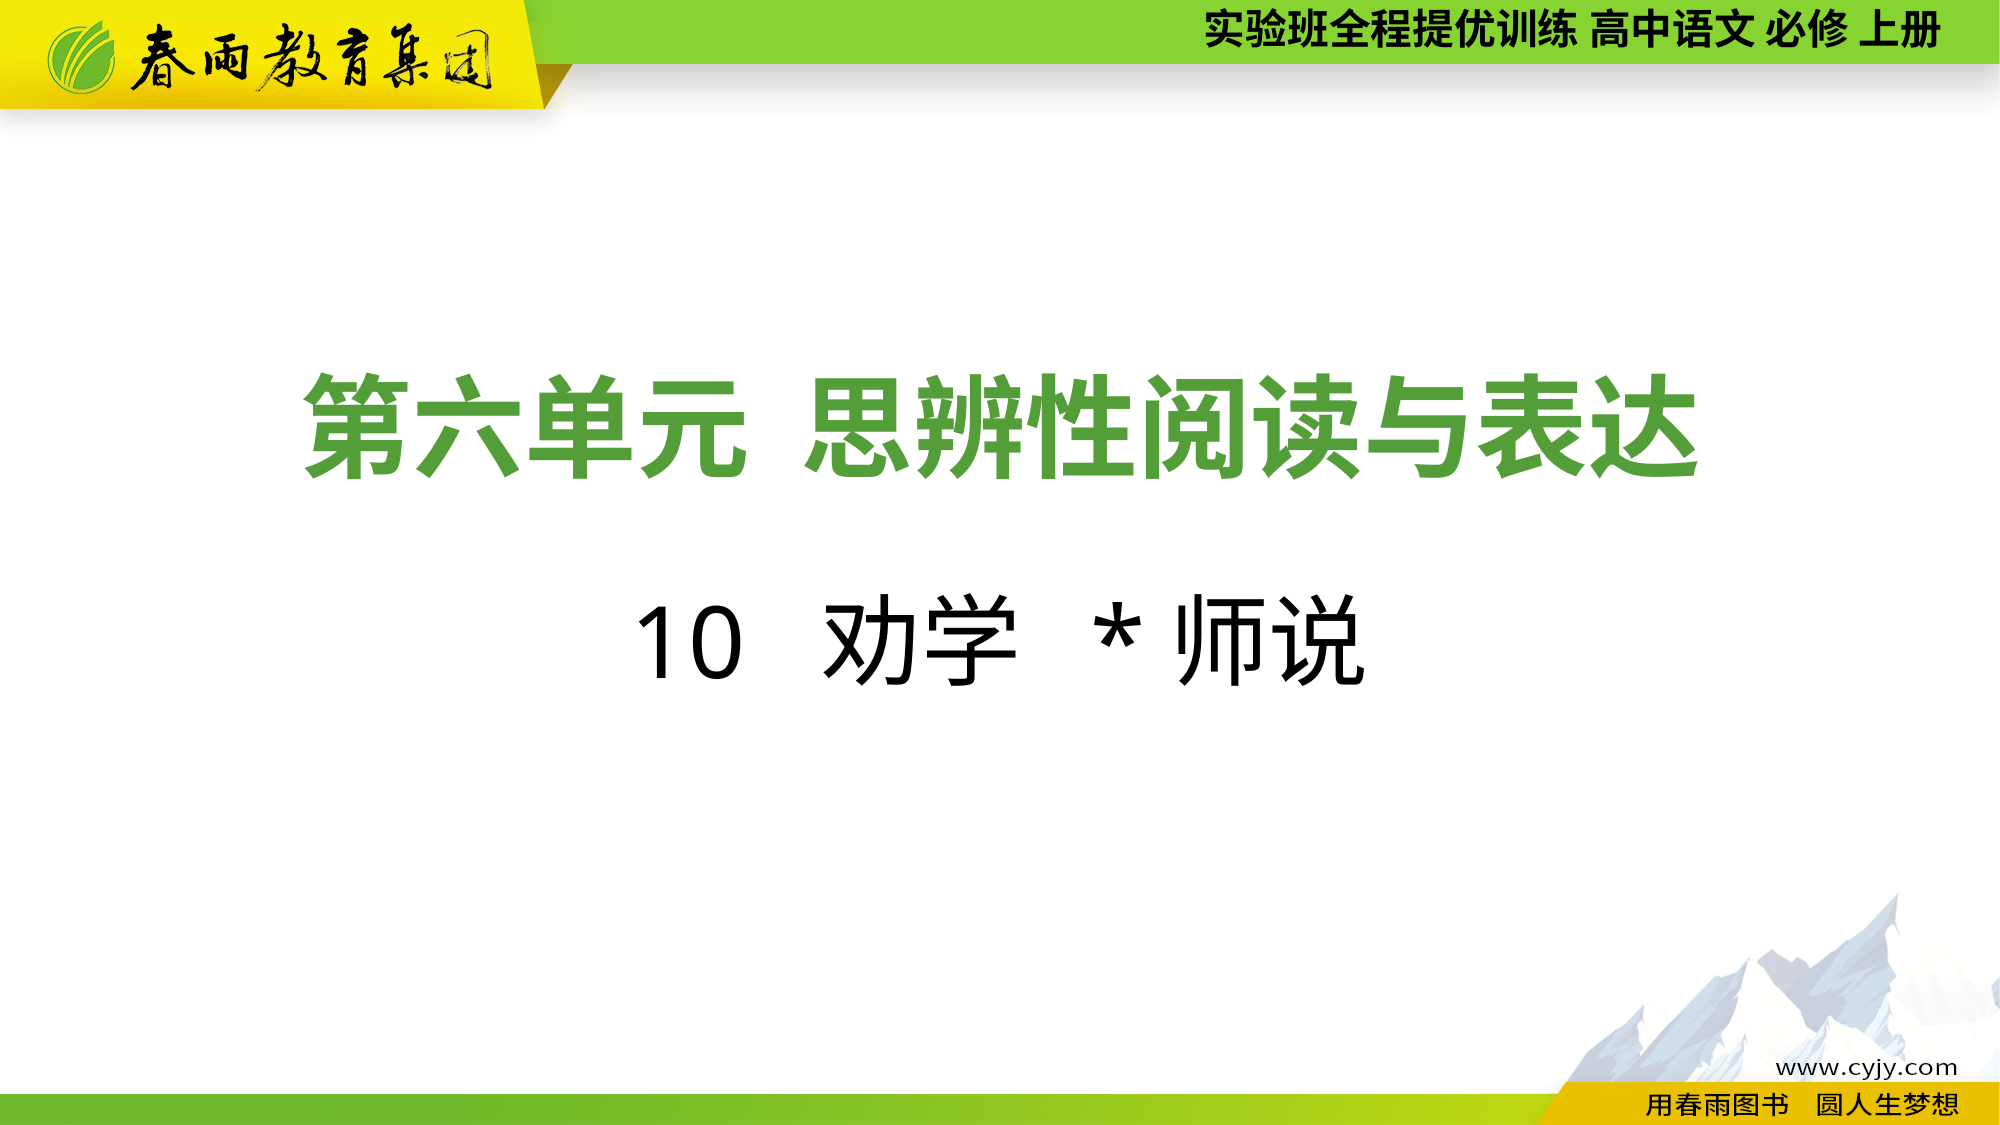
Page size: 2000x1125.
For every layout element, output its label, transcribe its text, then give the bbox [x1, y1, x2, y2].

text_box 第六单元 思辨性阅读与表达 [54, 282, 1946, 500]
text_box 10 劝学 *师说 [54, 511, 1946, 706]
picture [0, 0, 2000, 1125]
